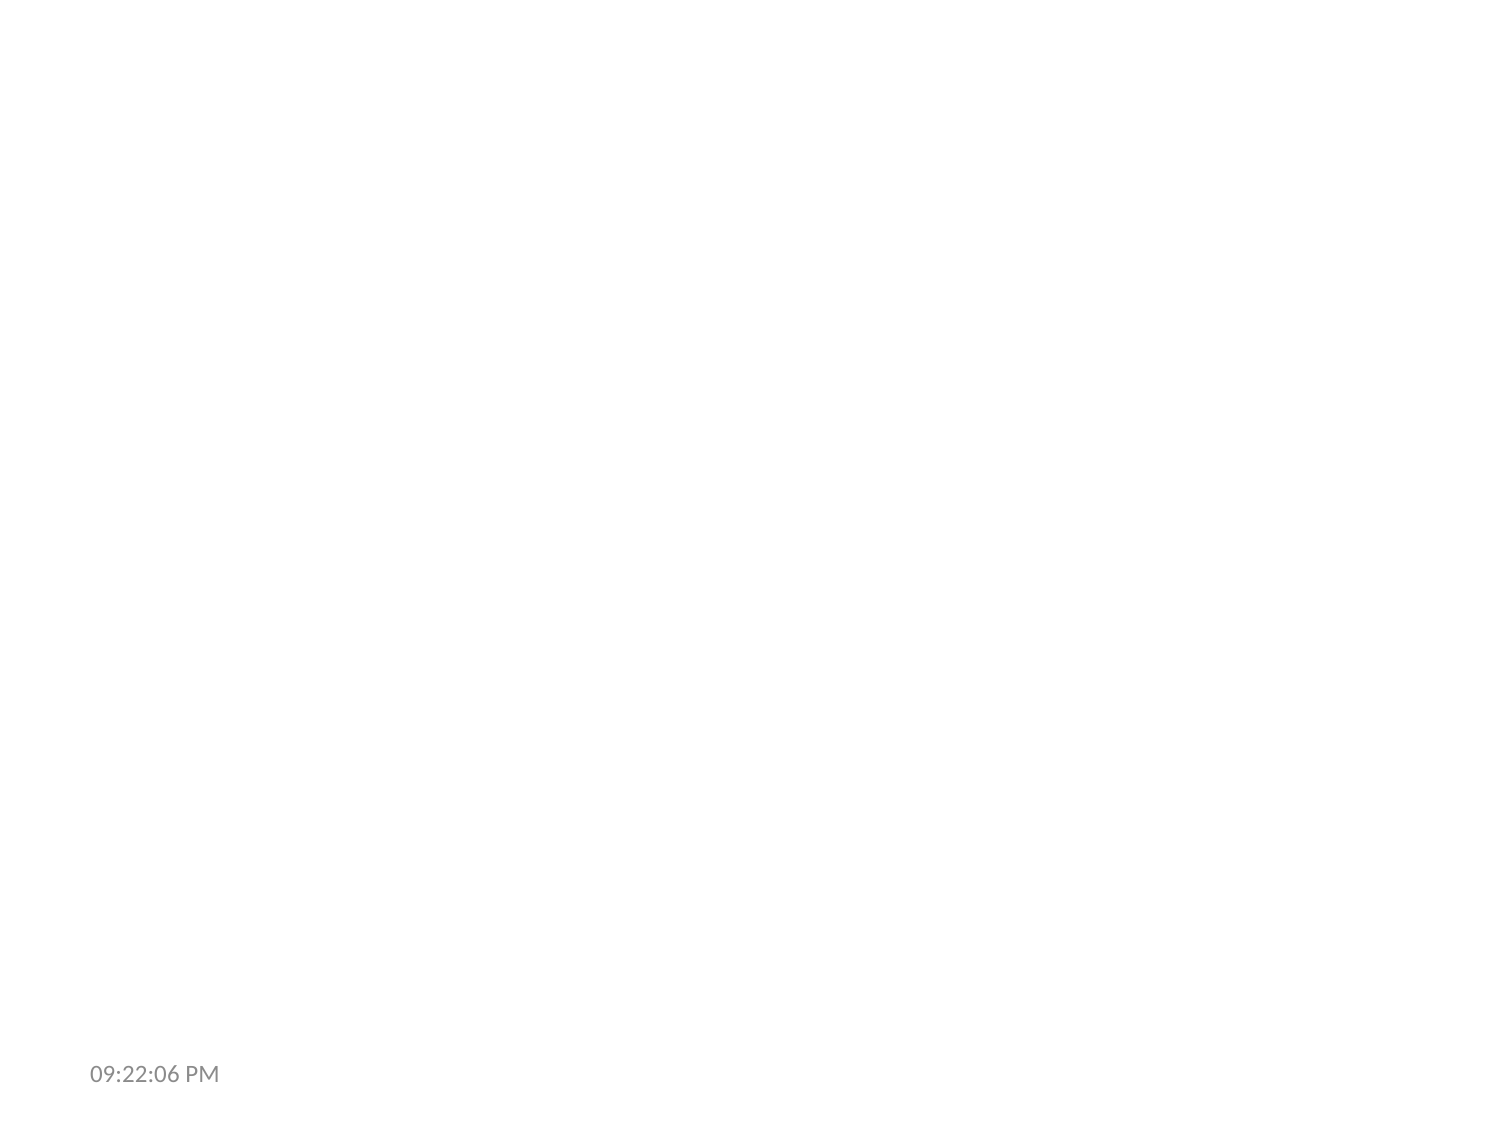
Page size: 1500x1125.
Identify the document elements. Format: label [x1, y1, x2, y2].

slide_number [75, 1042, 425, 1103]
